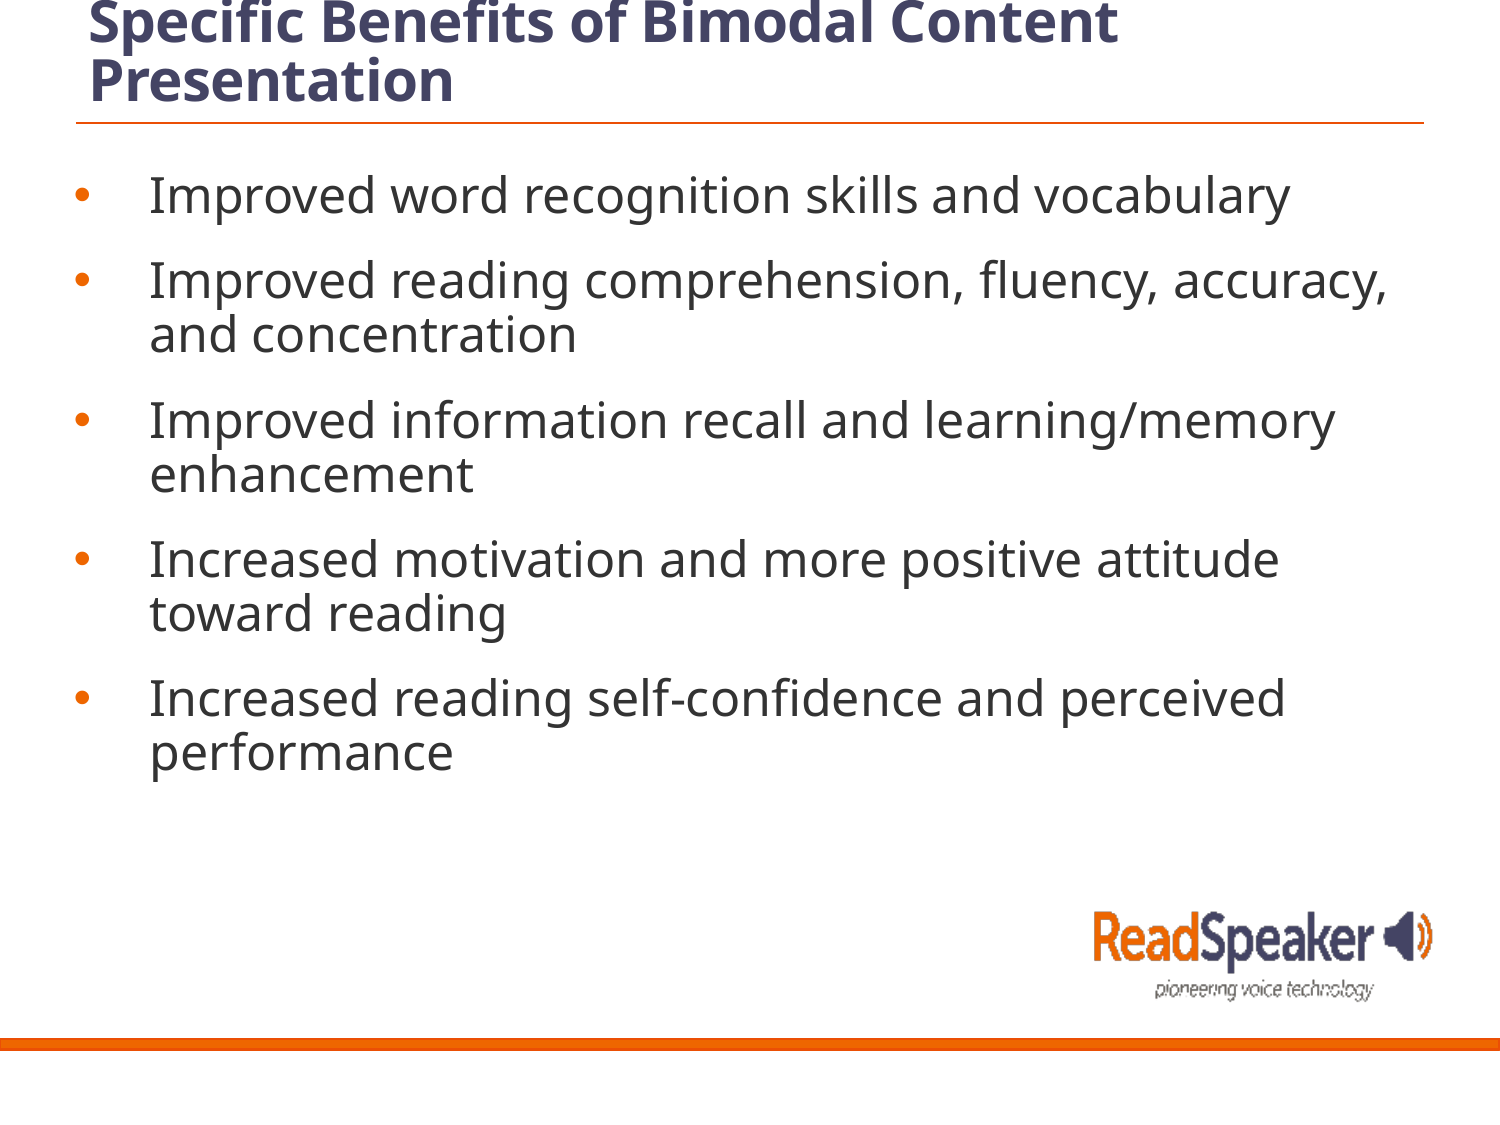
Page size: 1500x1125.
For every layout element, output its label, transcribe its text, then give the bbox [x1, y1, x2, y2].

picture [1068, 890, 1459, 1010]
title Specific Benefits of Bimodal Content Presentation [73, 0, 1468, 122]
list Improved word recognition skills and vocabulary Improved reading comprehension, fluency, accuracy, and concentration Improved information recall and learning/memory enhancement Increased motivation and more positive attitude toward reading Increased reading self-confidence and perceived performance [73, 162, 1437, 917]
